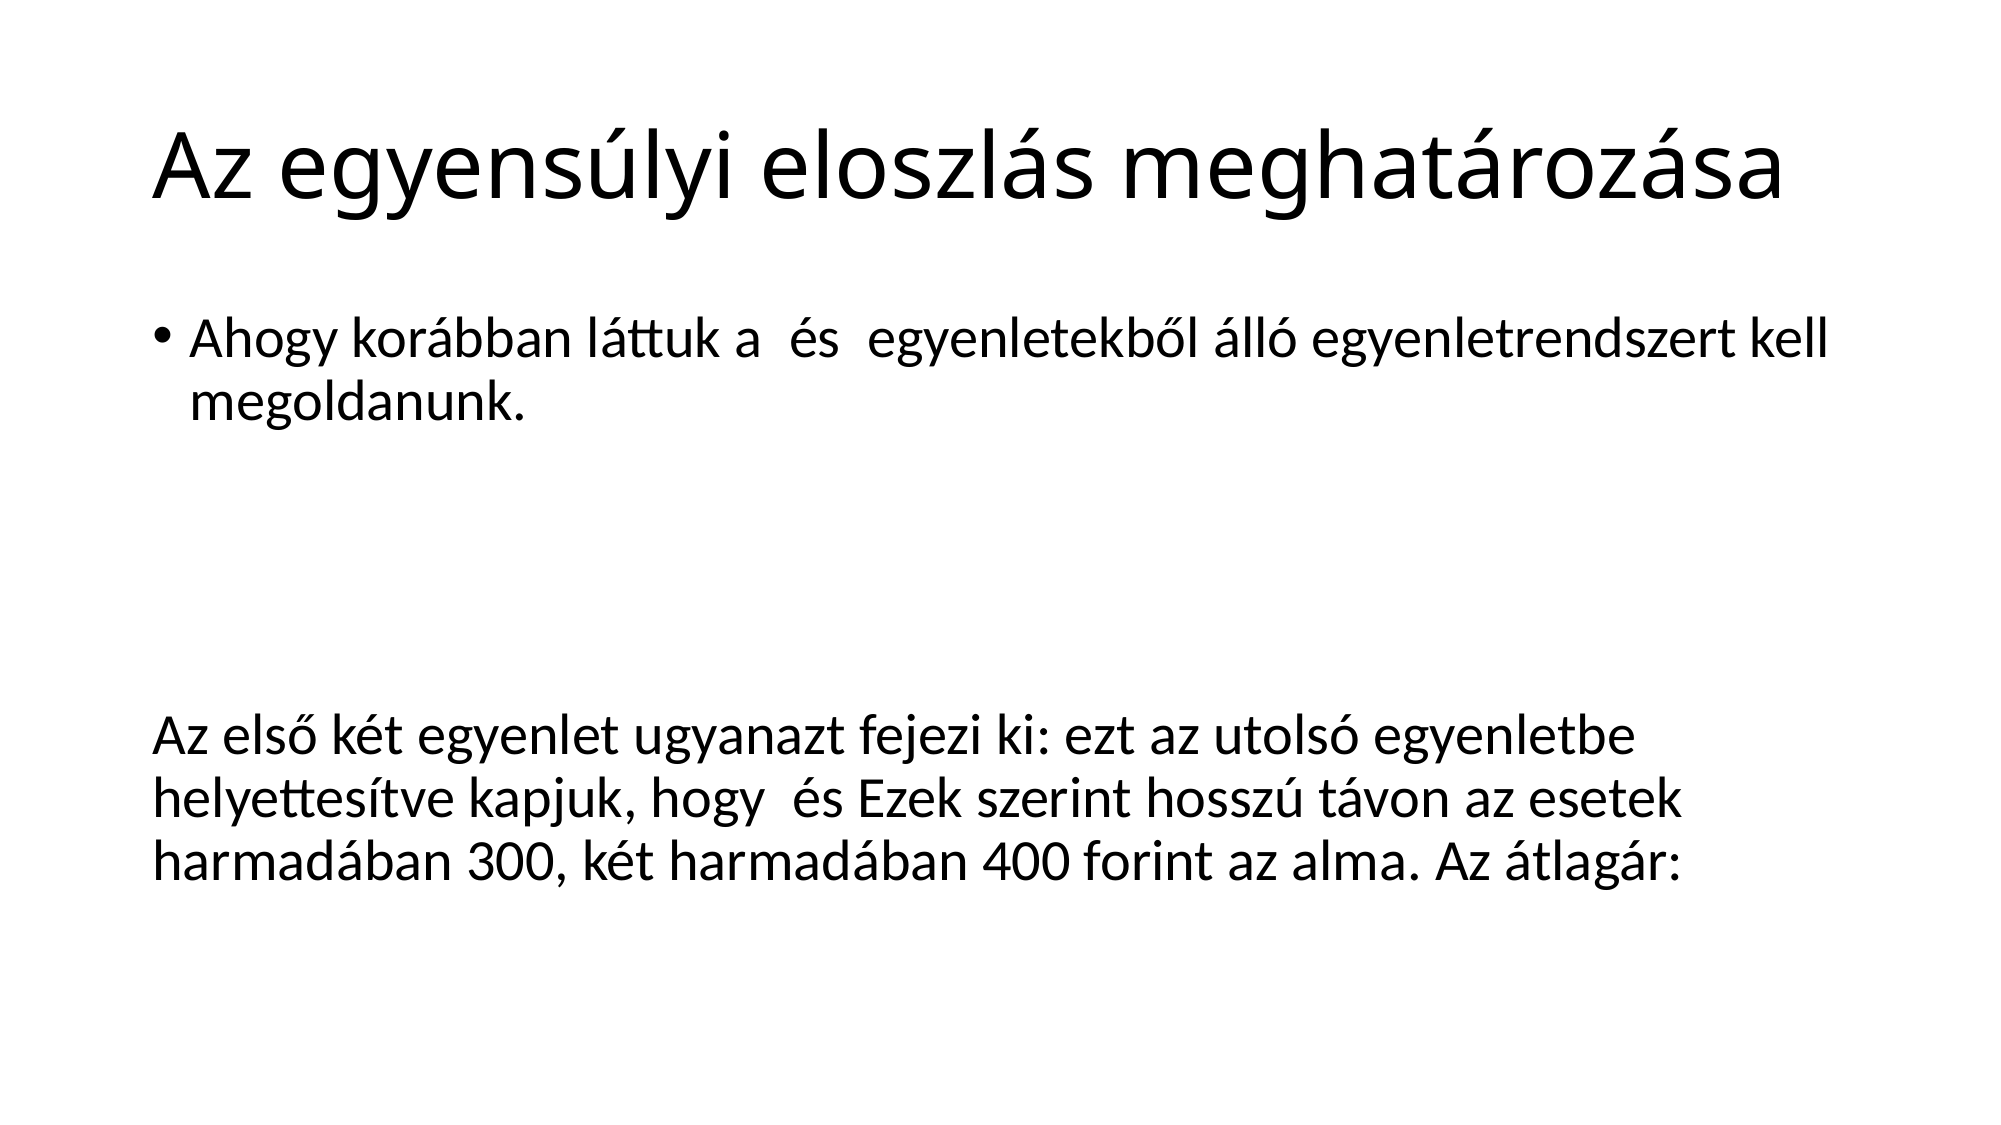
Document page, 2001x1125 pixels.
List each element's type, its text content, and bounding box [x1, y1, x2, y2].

title Az egyensúlyi eloszlás meghatározása [137, 59, 1863, 278]
